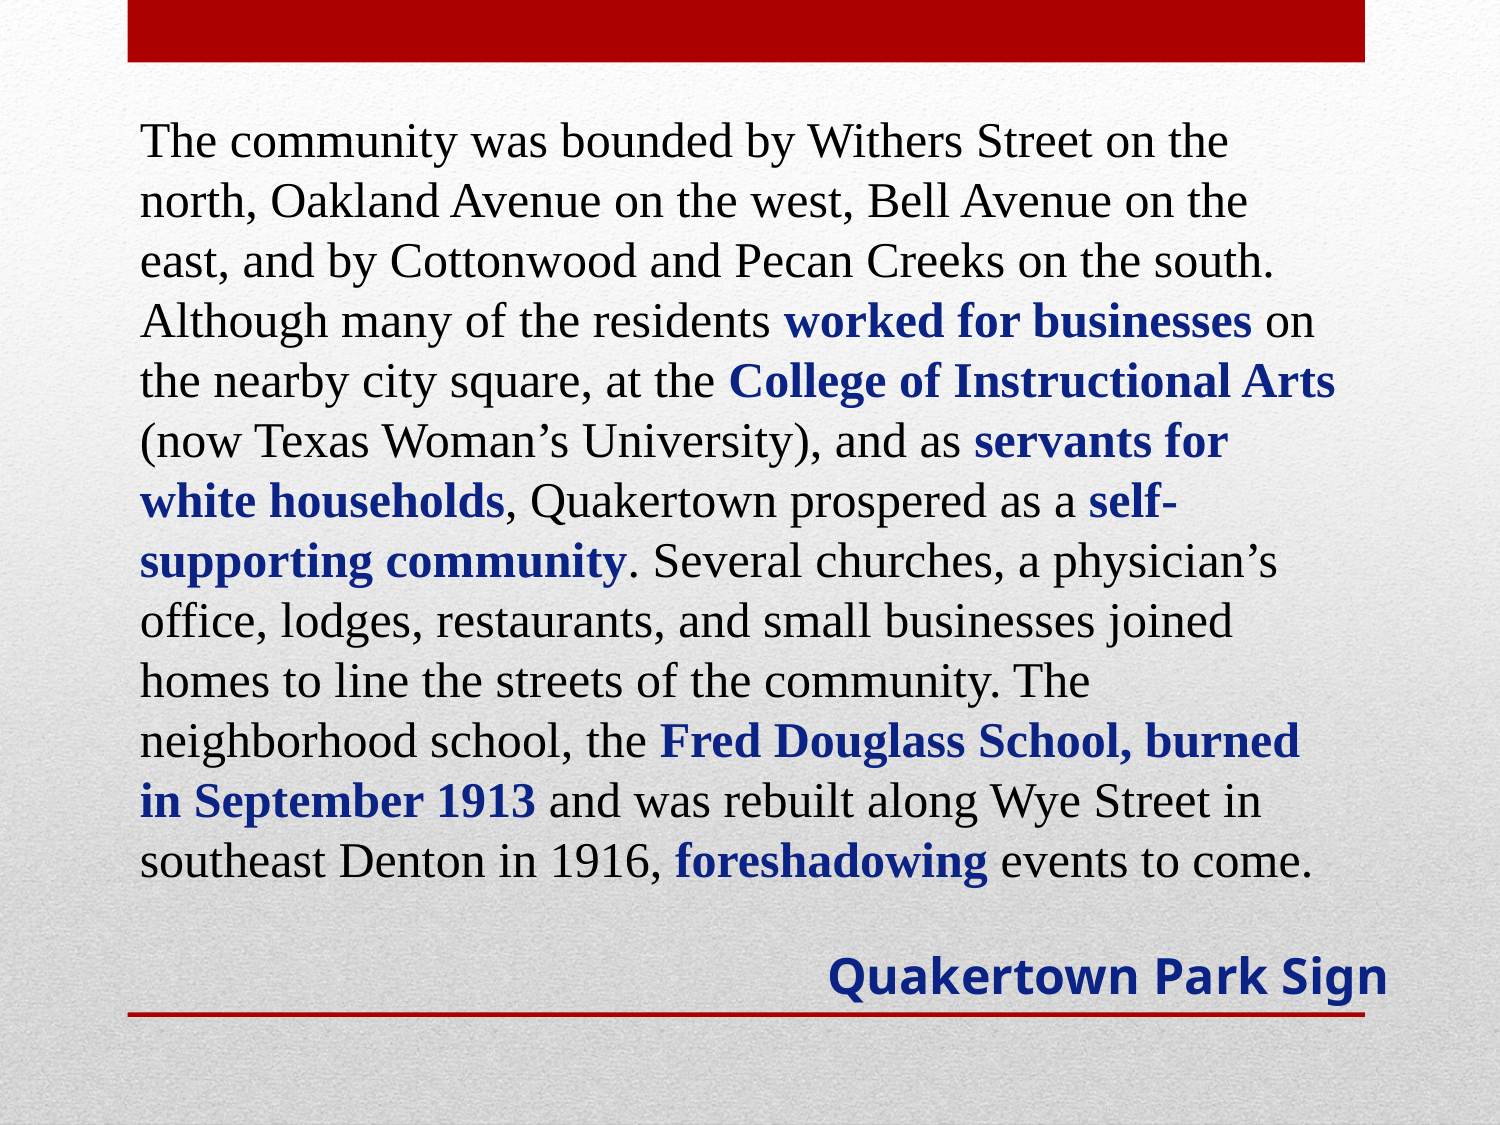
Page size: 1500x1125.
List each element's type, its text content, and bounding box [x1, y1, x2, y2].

text_box Quakertown Park Sign [812, 936, 1450, 1012]
text_box The community was bounded by Withers Street on the north, Oakland Avenue on the west, Bell Avenue on the east, and by Cottonwood and Pecan Creeks on the south. Although many of the residents worked for businesses on the nearby city square, at the College of Instructional Arts (now Texas Woman’s University), and as servants for white households, Quakertown prospered as a self-supporting community. Several churches, a physician’s office, lodges, restaurants, and small businesses joined homes to line the streets of the community. The neighborhood school, the Fred Douglass School, burned in September 1913 and was rebuilt along Wye Street in southeast Denton in 1916, foreshadowing events to come. [125, 99, 1363, 940]
